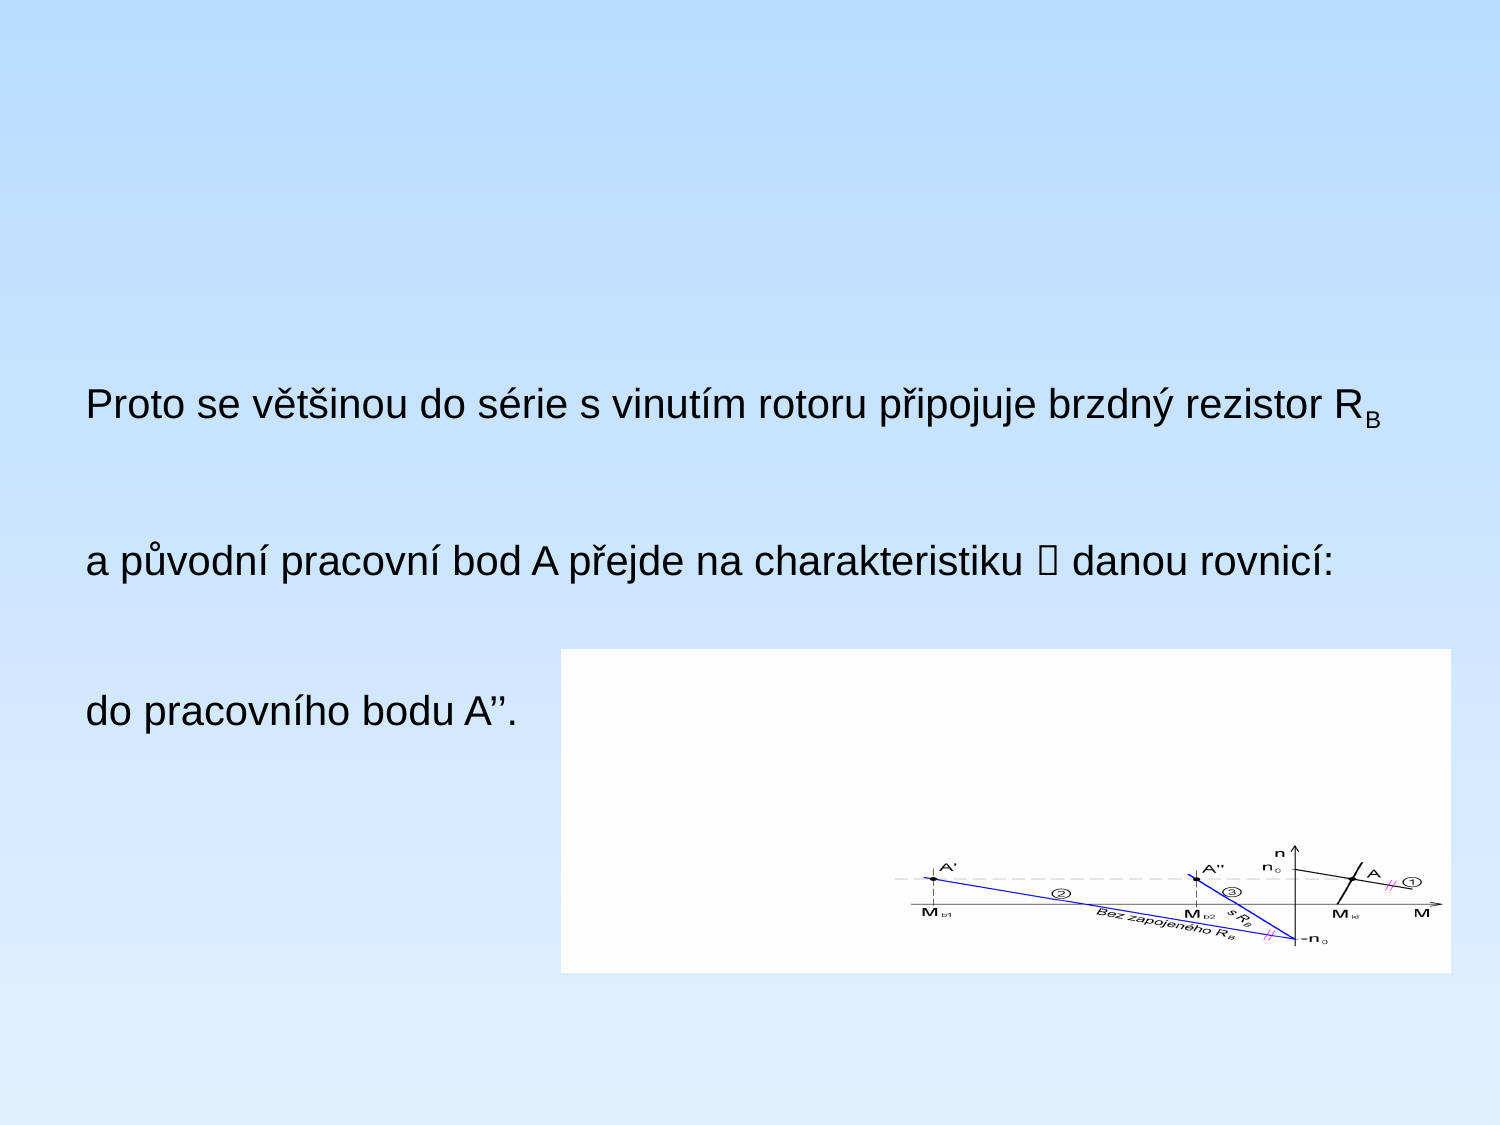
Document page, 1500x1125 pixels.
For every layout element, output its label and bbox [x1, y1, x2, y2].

picture [561, 649, 1451, 974]
